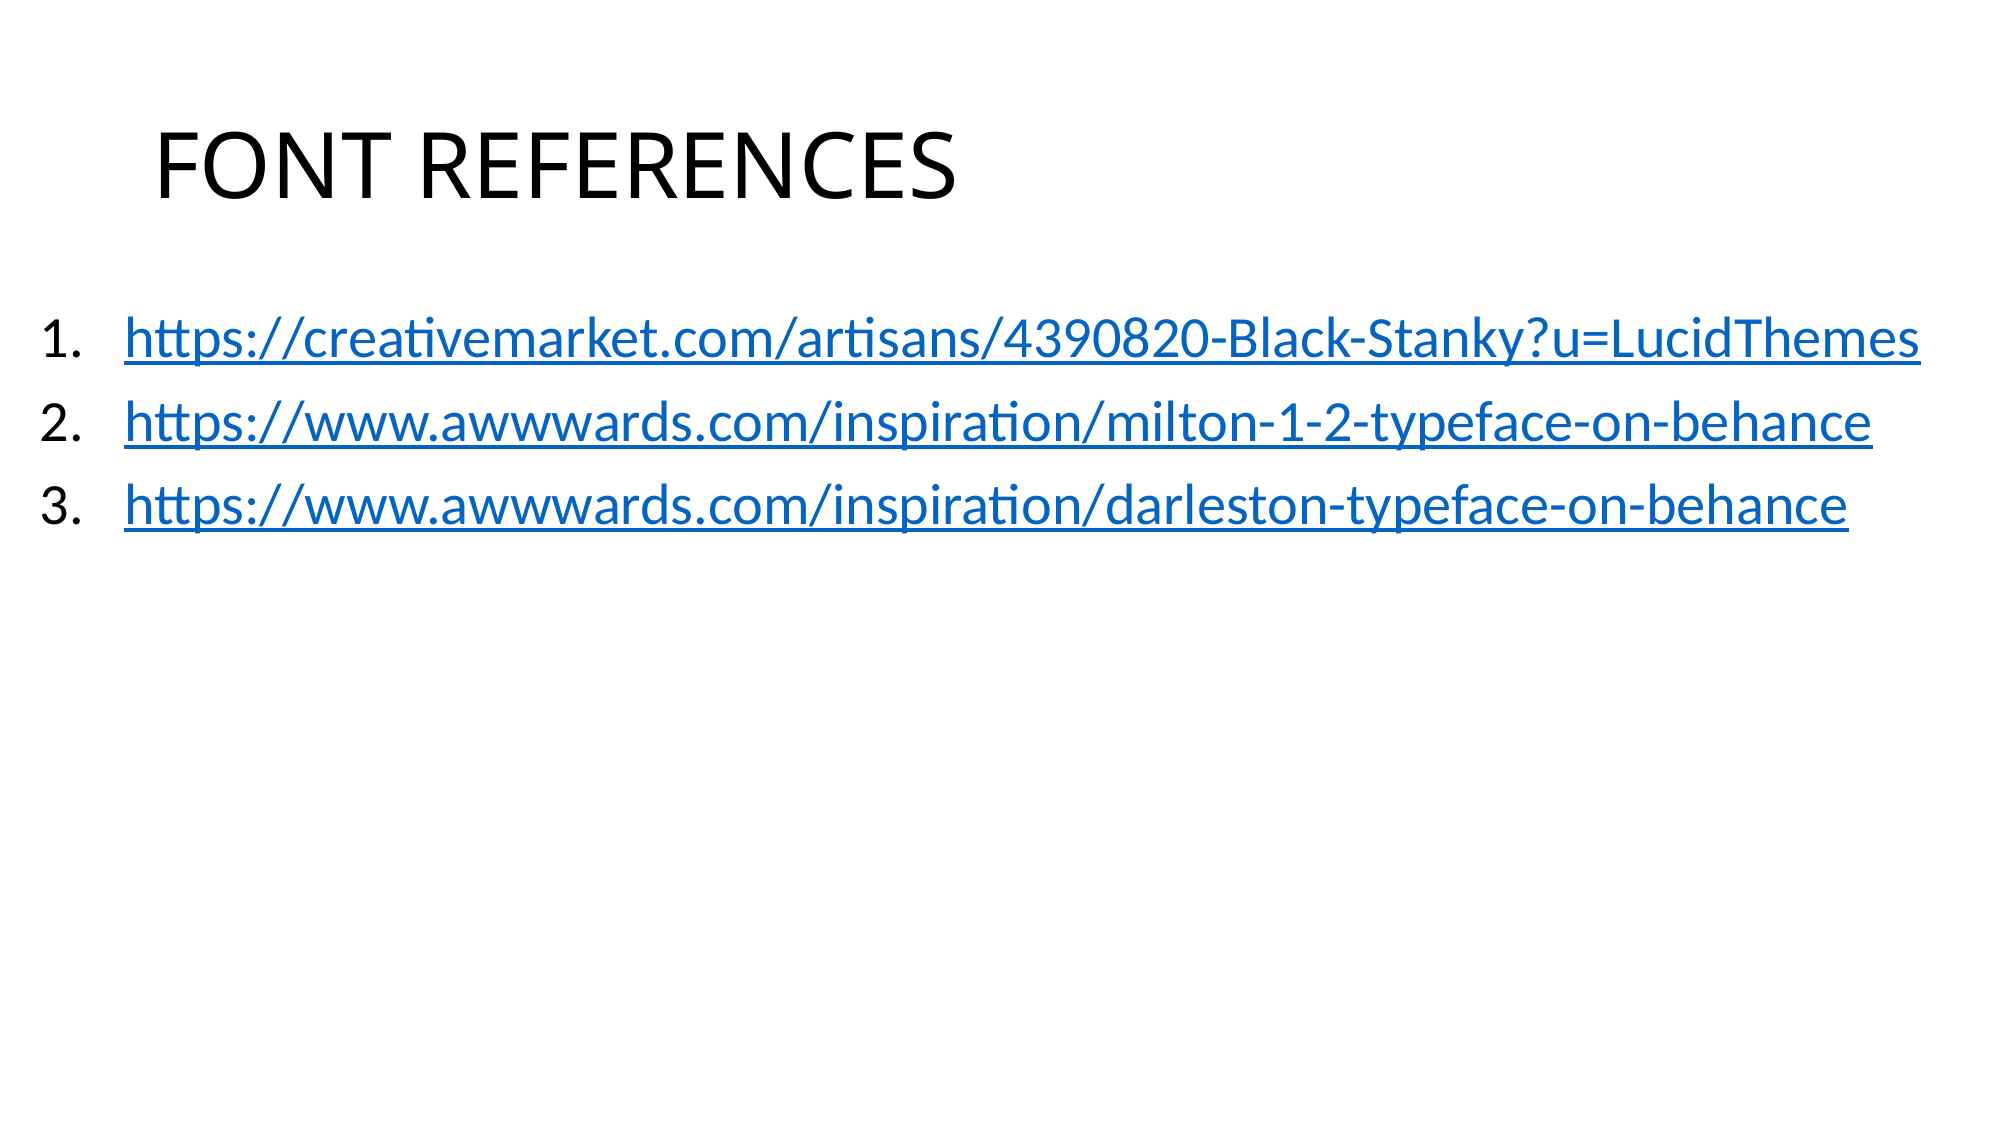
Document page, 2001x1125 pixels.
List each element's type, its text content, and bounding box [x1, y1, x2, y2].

title FONT REFERENCES [137, 59, 1863, 278]
list https://creativemarket.com/artisans/4390820-Black-Stanky?u=LucidThemes https://www.awwwards.com/inspiration/milton-1-2-typeface-on-behance https://www.awwwards.com/inspiration/darleston-typeface-on-behance [24, 299, 2000, 1014]
